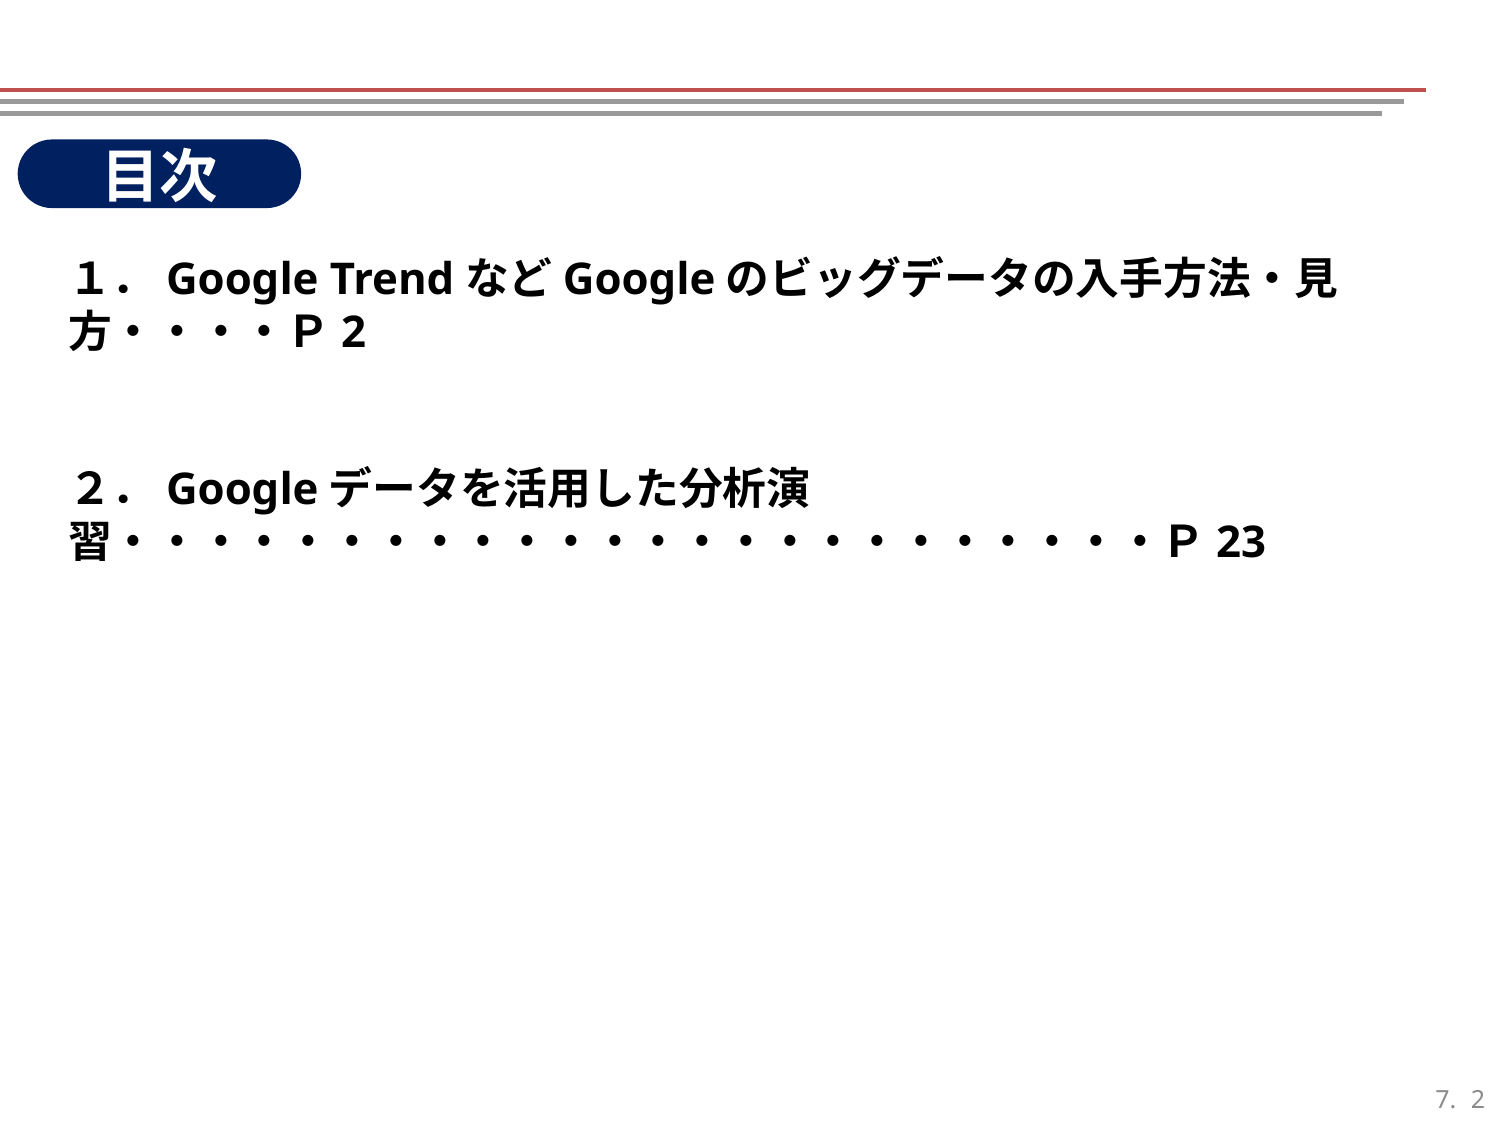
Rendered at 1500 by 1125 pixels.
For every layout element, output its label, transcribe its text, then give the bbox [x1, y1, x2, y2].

text_box 目次 [15, 137, 304, 211]
slide_number 1 [1381, 1065, 1500, 1125]
text_box １．Google TrendなどGoogleのビッグデータの入手方法・見方・・・・Ｐ2 ２．Googleデータを活用した分析演習・・・・・・・・・・・・・・・・・・・・・・・・Ｐ23 [53, 243, 1471, 574]
